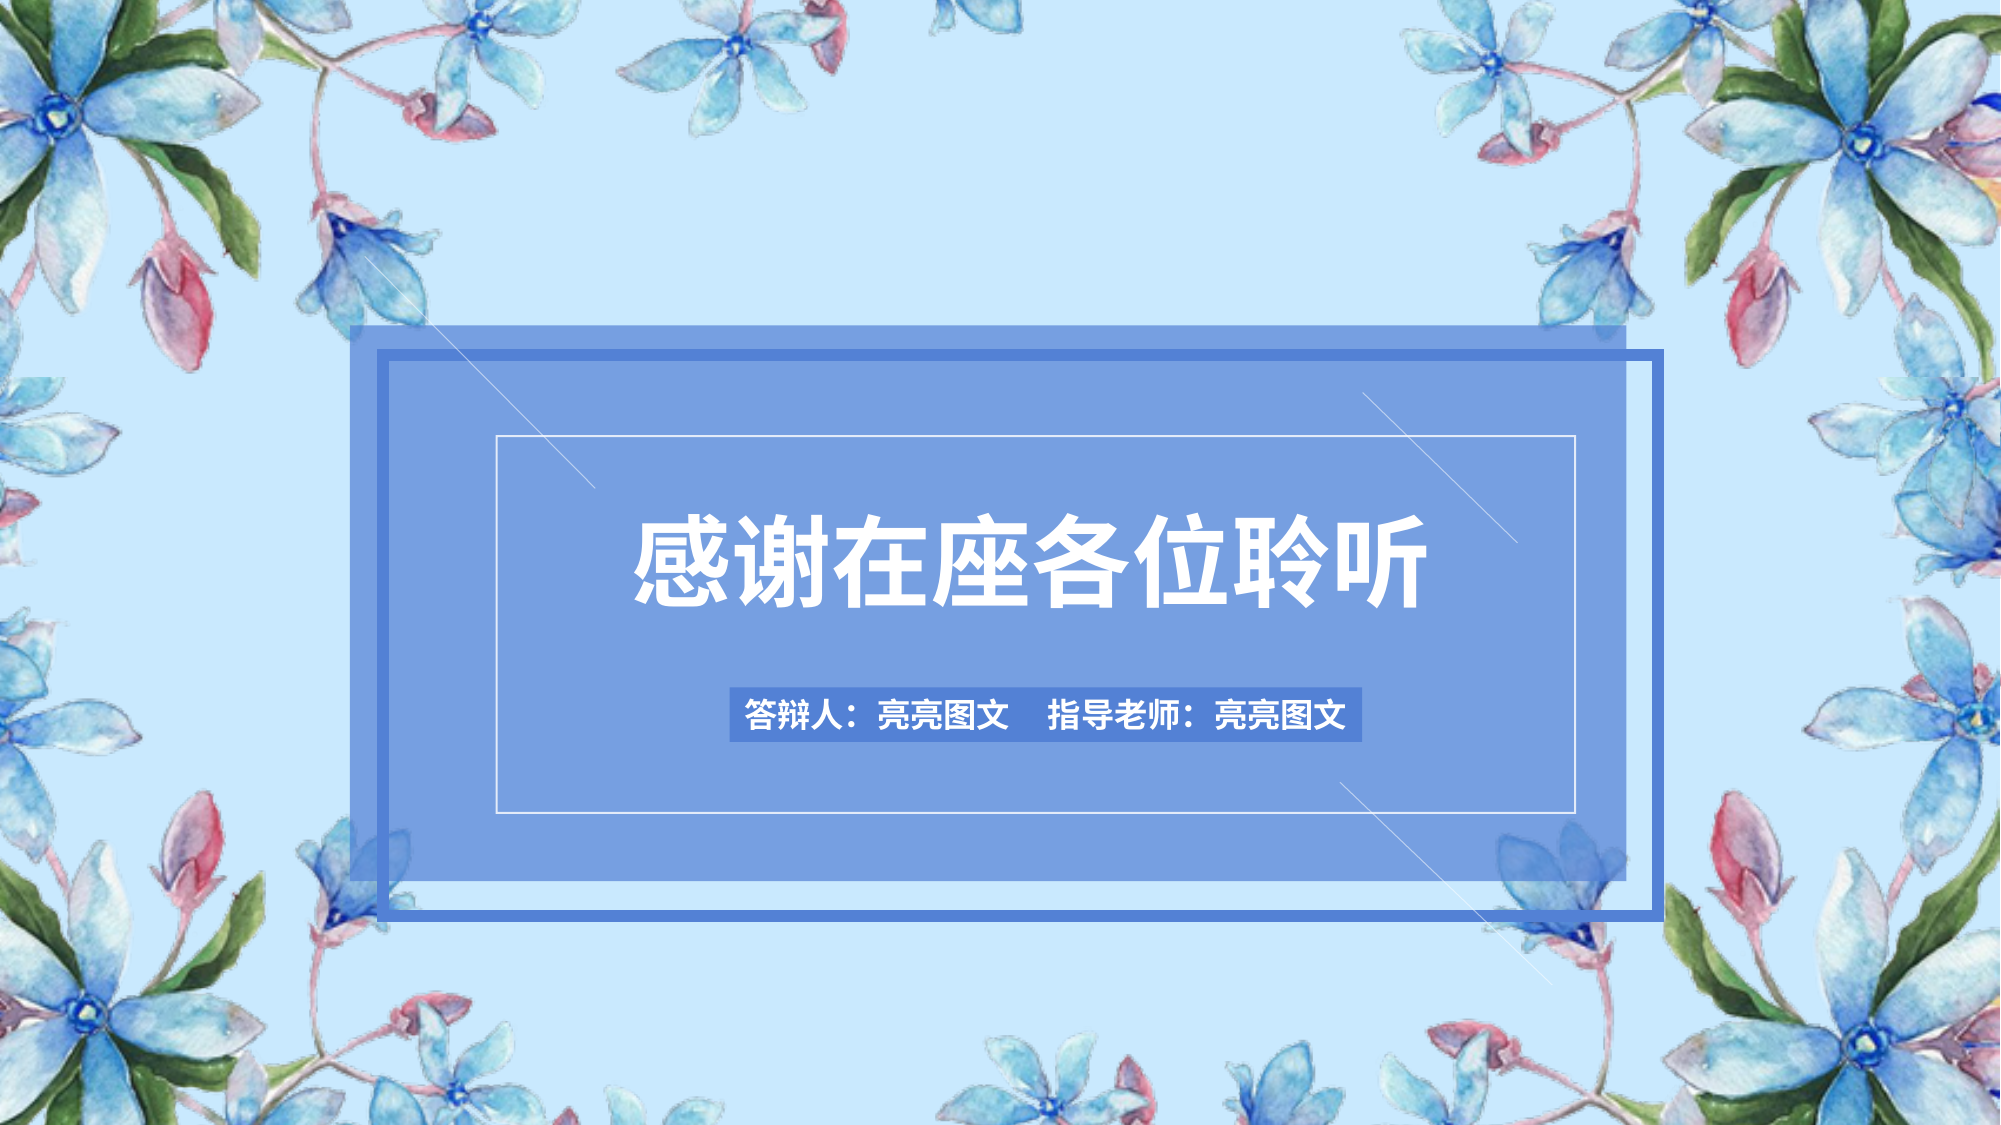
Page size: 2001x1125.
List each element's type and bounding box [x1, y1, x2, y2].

text_box [0, 0, 2000, 1125]
text_box [1339, 782, 1553, 986]
text_box [364, 256, 596, 489]
text_box [1362, 392, 1518, 543]
text_box [349, 325, 1659, 917]
